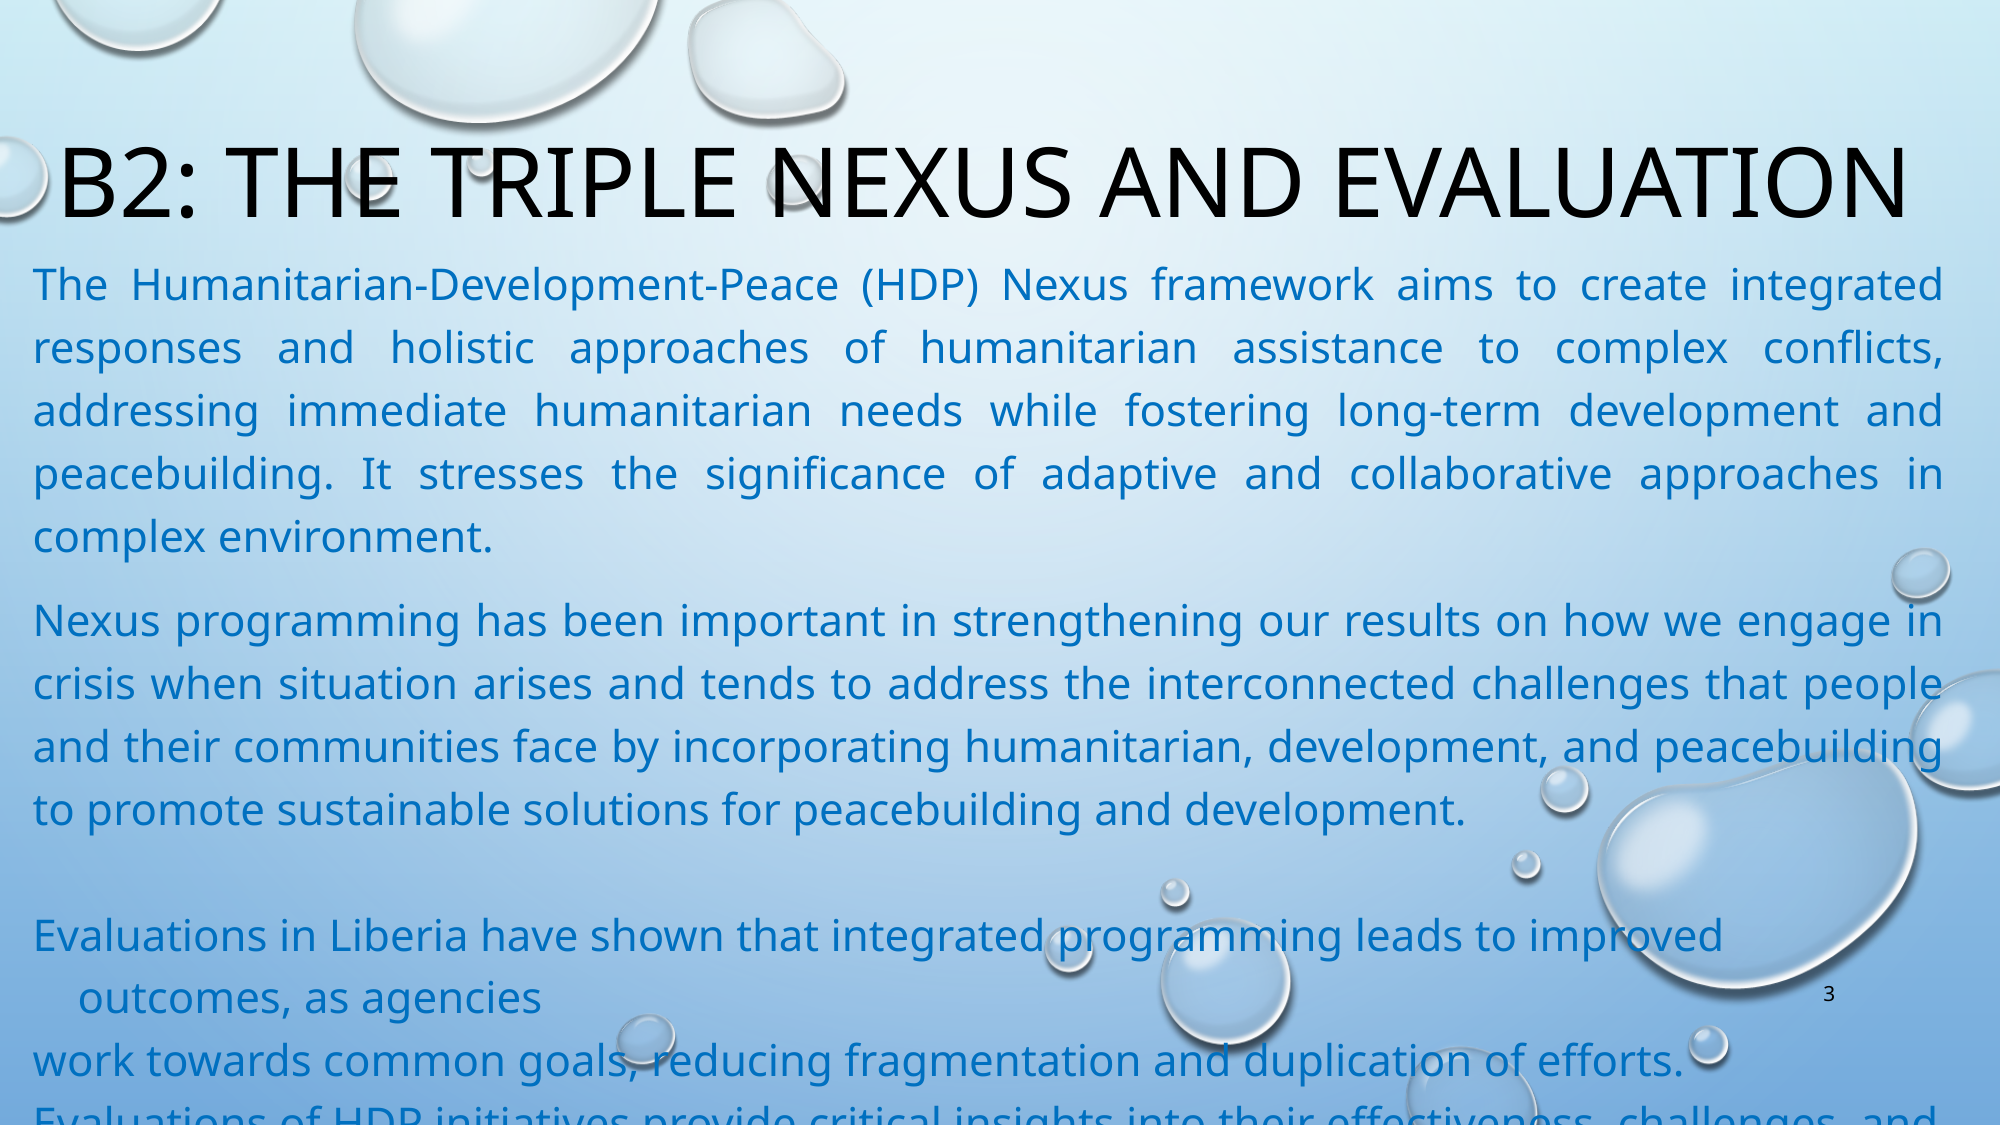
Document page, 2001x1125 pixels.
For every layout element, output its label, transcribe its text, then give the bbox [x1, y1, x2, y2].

picture [0, 0, 2000, 1125]
title B2: The triple nexus and evaluation [35, 120, 1961, 238]
subtitle The Humanitarian-Development-Peace (HDP) Nexus framework aims to create integrated responses and holistic approaches of humanitarian assistance to complex conflicts, addressing immediate humanitarian needs while fostering long-term development and peacebuilding. It stresses the significance of adaptive and collaborative approaches in complex environment. Nexus programming has been important in strengthening our results on how we engage in crisis when situation arises and tends to address the interconnected challenges that people and their communities face by incorporating humanitarian, development, and peacebuilding to promote sustainable solutions for peacebuilding and development. Evaluations in Liberia have shown that integrated programming leads to improved outcomes, as agencies work towards common goals, reducing fragmentation and duplication of efforts. Evaluations of HDP initiatives provide critical insights into their effectiveness, challenges, and best practices. [17, 238, 1961, 1101]
slide_number 3 [1724, 965, 1851, 1025]
